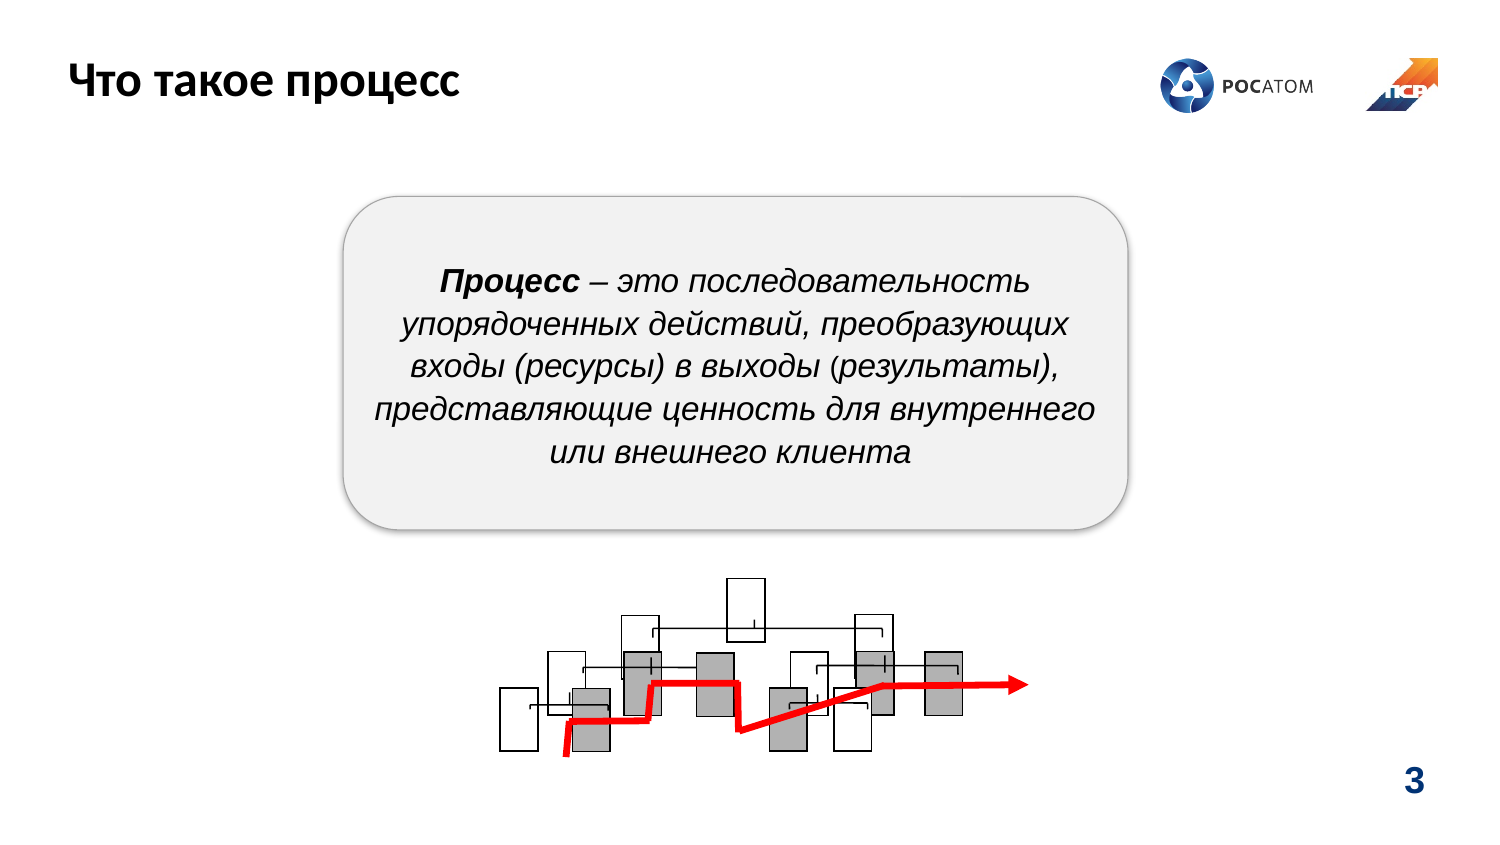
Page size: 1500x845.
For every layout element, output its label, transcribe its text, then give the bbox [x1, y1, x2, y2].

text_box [500, 578, 1029, 758]
title Что такое процесс [53, 46, 1306, 127]
text_box Процесс – это последовательность упорядоченных действий, преобразующих входы (ресурсы) в выходы (результаты), представляющие ценность для внутреннего или внешнего клиента [342, 195, 1129, 531]
picture [1306, 58, 1313, 113]
slide_number 3 [1389, 748, 1450, 811]
picture [1365, 58, 1438, 113]
